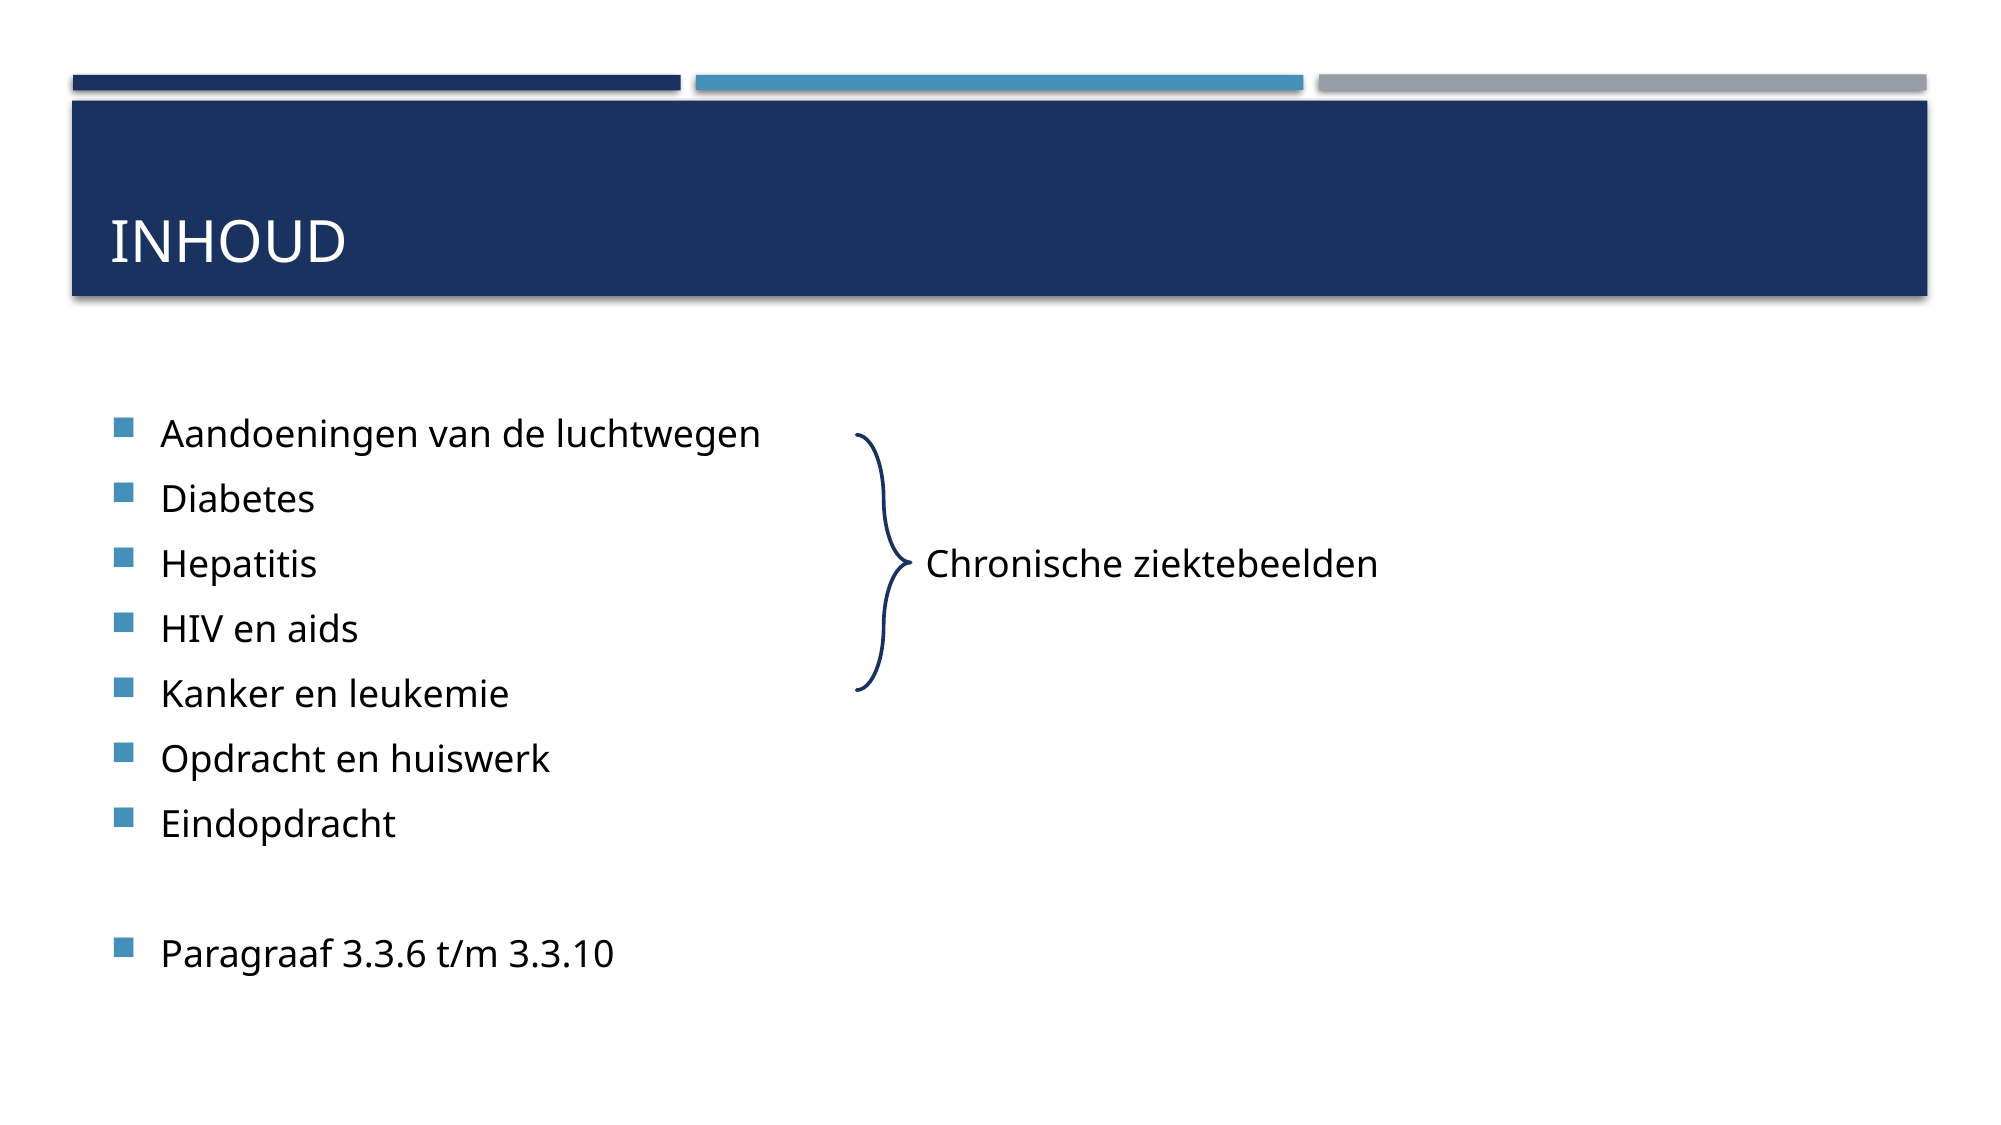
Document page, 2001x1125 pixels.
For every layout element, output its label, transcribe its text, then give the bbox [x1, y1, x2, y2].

text_box [854, 432, 910, 692]
list Aandoeningen van de luchtwegen Diabetes Hepatitis HIV en aids Kanker en leukemie Opdracht en huiswerk Eindopdracht Paragraaf 3.3.6 t/m 3.3.10 [95, 357, 1905, 1027]
text_box Chronische ziektebeelden [910, 532, 1478, 592]
title inhoud [95, 115, 1905, 282]
